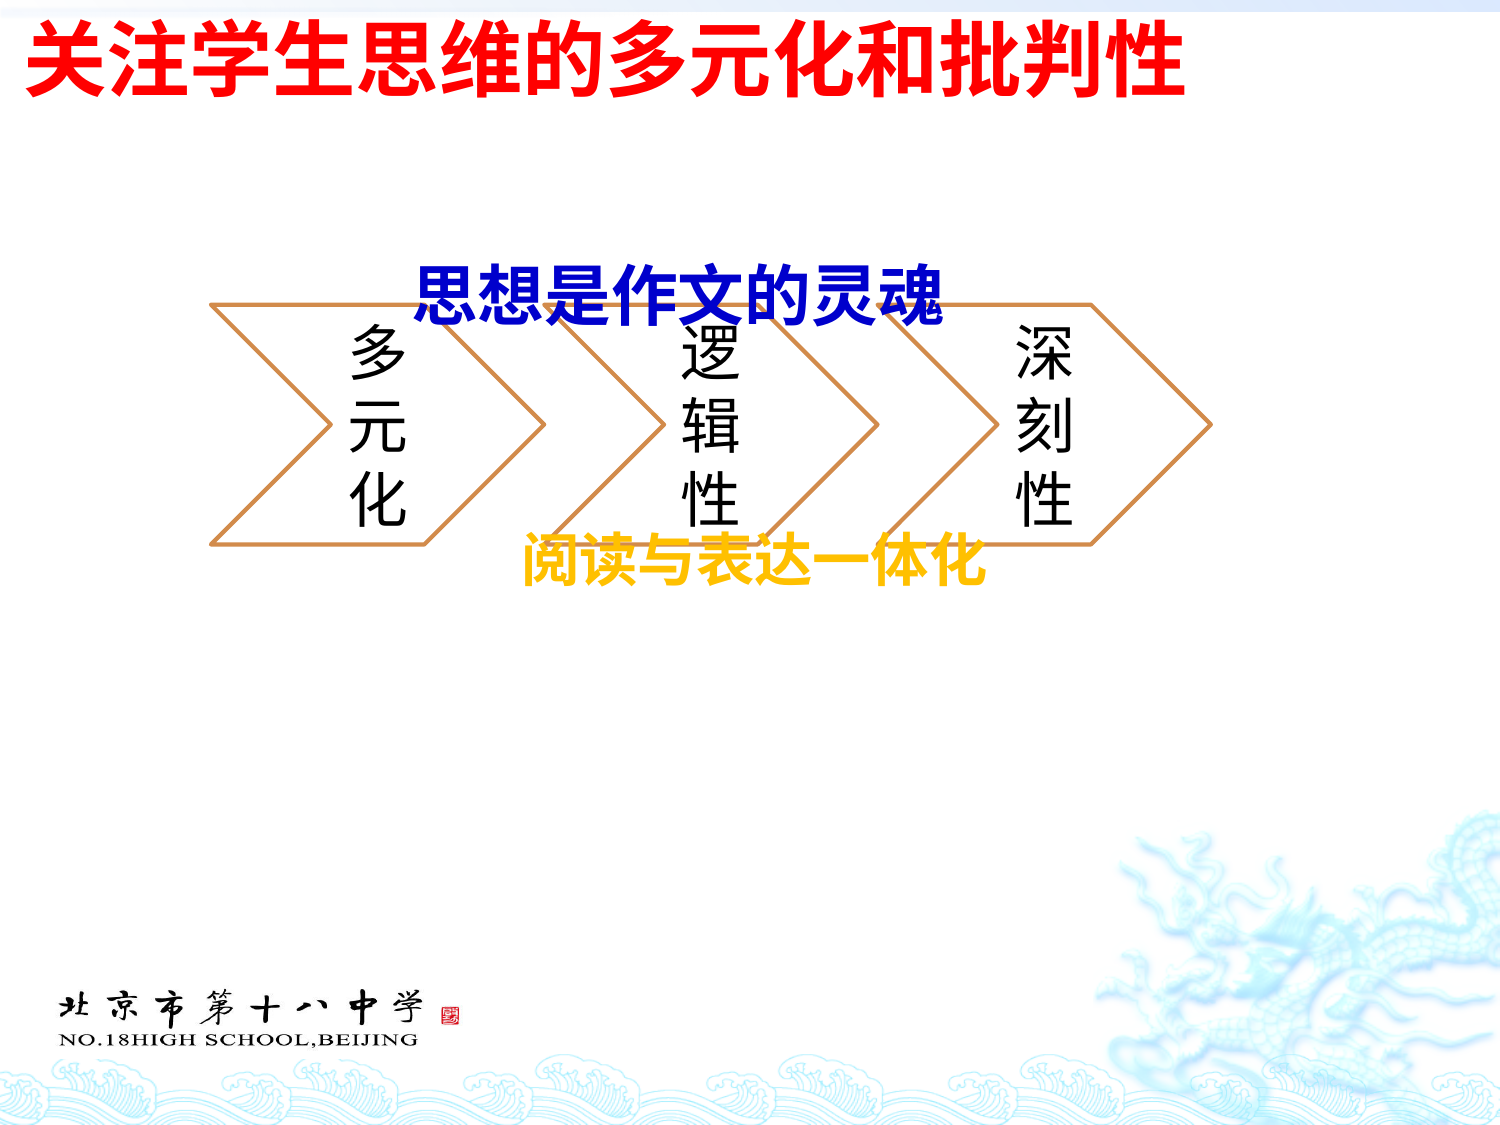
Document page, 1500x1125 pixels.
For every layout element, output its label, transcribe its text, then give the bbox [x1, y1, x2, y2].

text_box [210, 304, 1212, 545]
text_box 关注学生思维的多元化和批判性 [8, 0, 1204, 115]
picture [0, 984, 516, 1059]
text_box 思想是作文的灵魂 [396, 246, 1110, 304]
text_box 阅读与表达一体化 [506, 545, 1003, 601]
